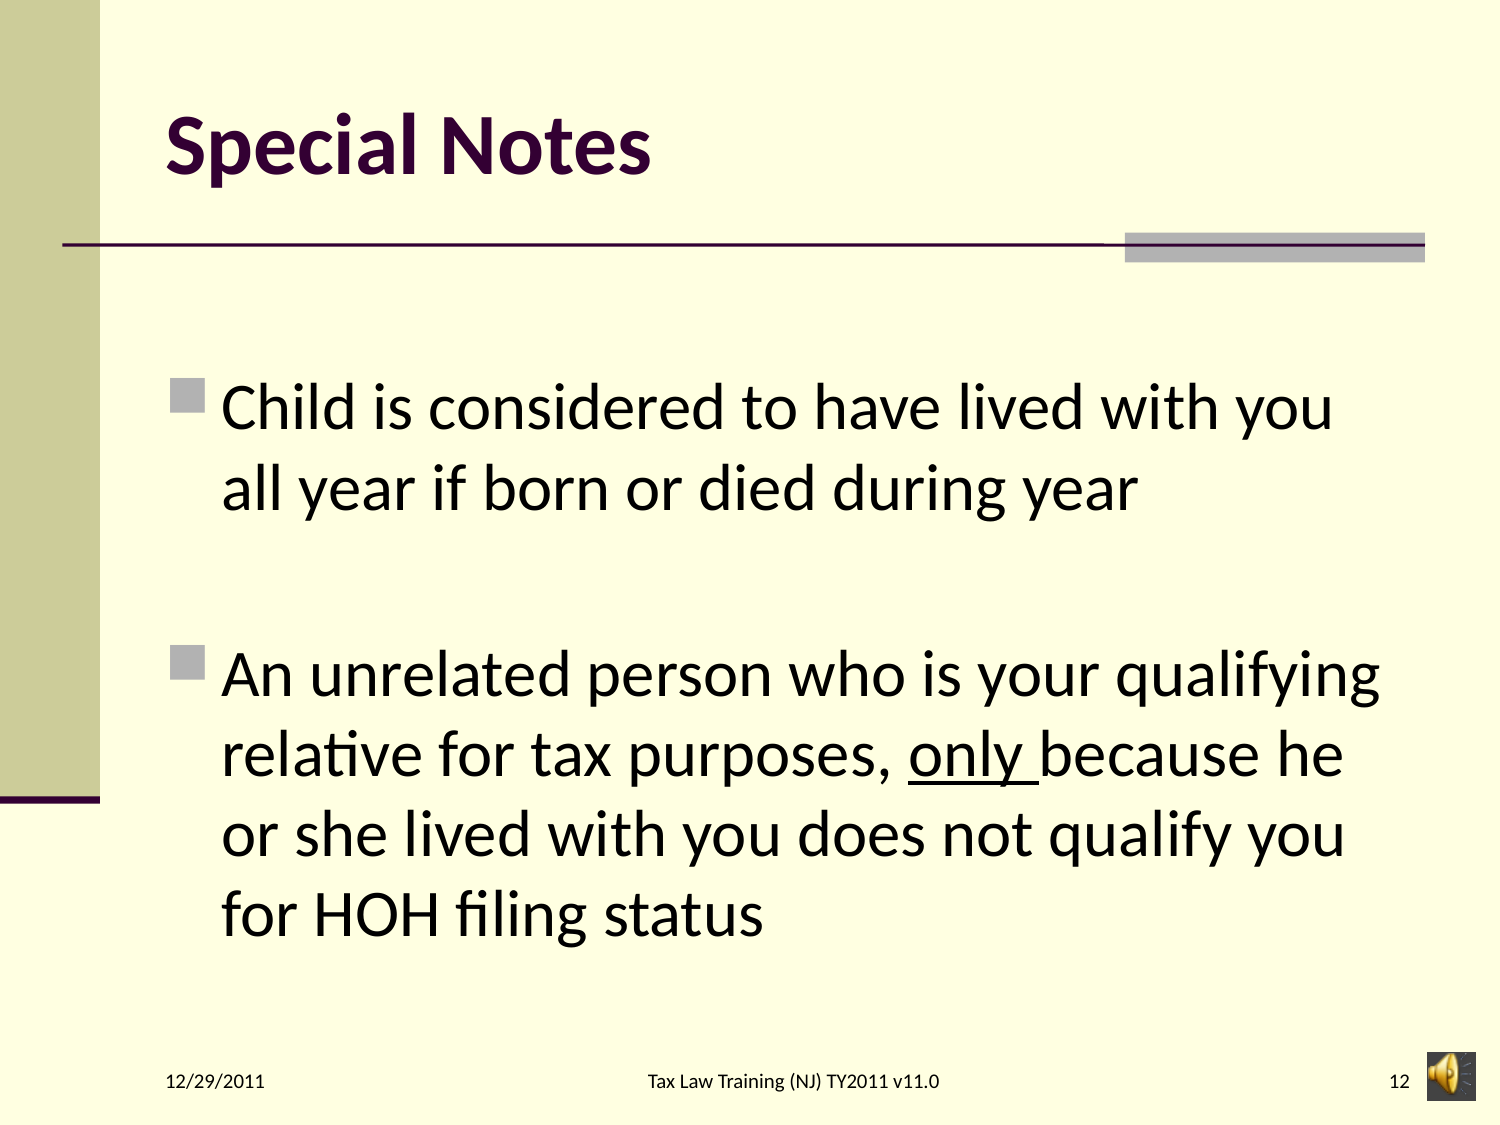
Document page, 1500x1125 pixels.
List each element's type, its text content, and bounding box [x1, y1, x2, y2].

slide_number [149, 1050, 476, 1101]
title Special Notes [150, 45, 1425, 234]
footer Tax Law Training (NJ) TY2011 v11.0 [549, 1049, 1038, 1101]
slide_number 12 [1112, 1049, 1426, 1101]
picture [1426, 1051, 1477, 1102]
list Child is considered to have lived with you all year if born or died during year An unrelated person who is your qualifying relative for tax purposes, only because he or she lived with you does not qualify you for HOH filing status [150, 262, 1425, 1038]
